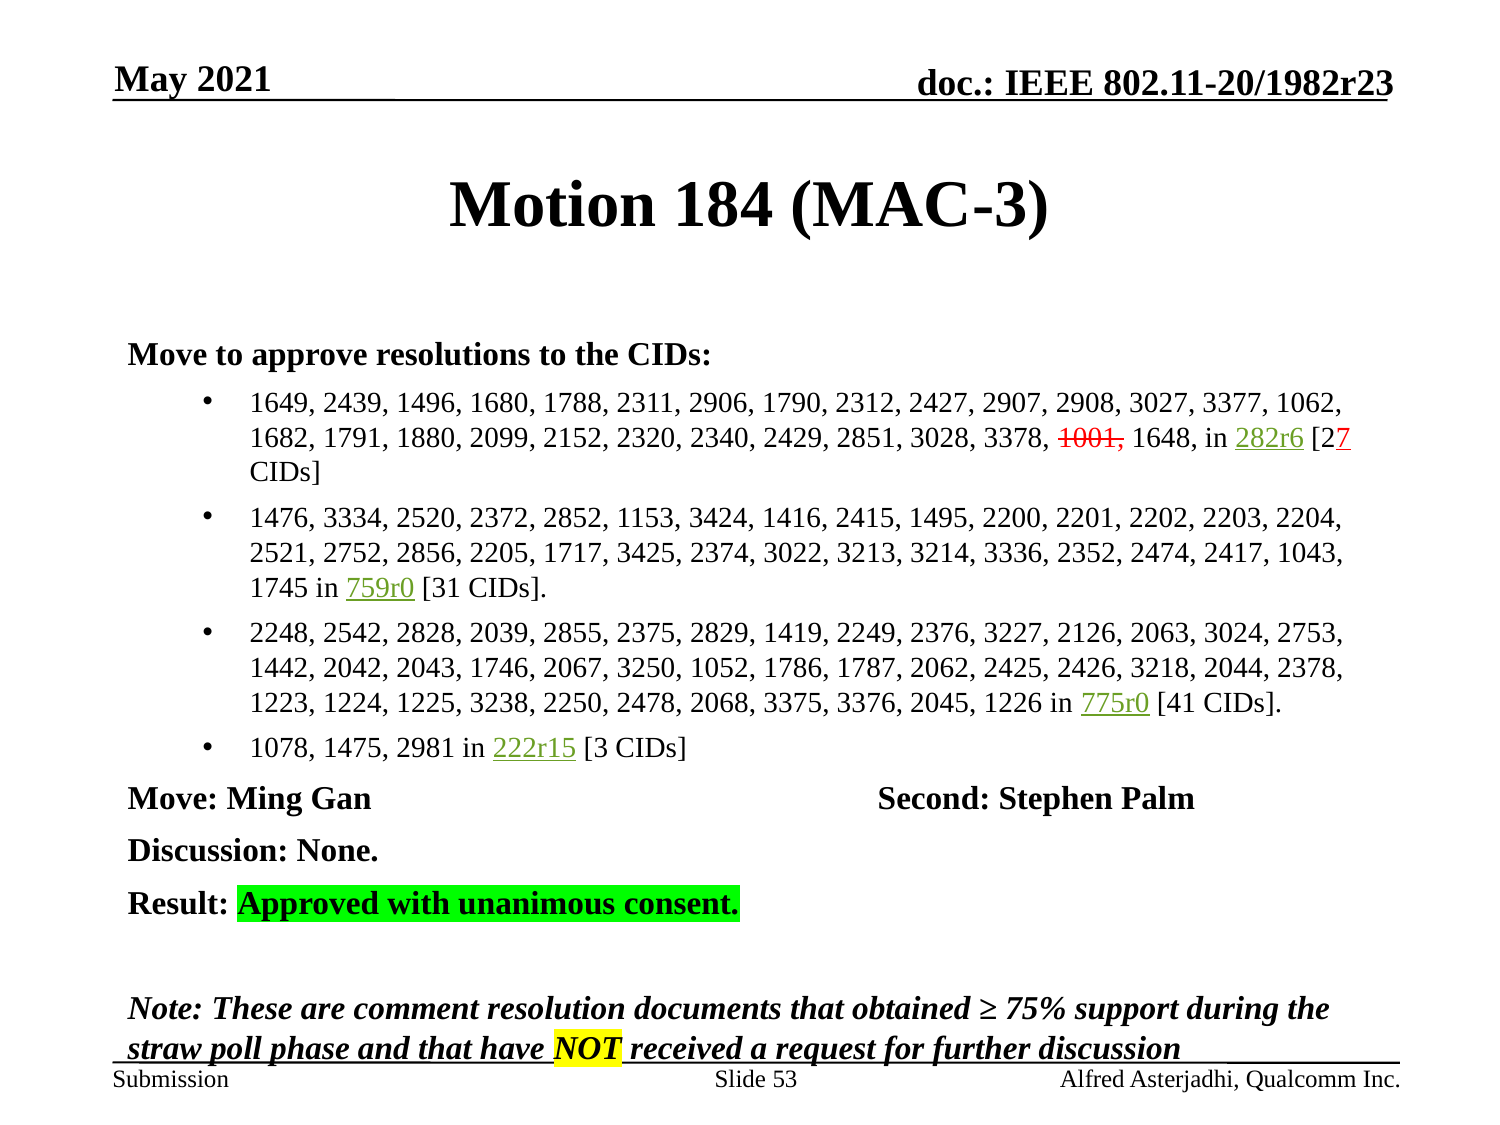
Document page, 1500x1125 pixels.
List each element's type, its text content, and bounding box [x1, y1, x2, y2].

list Move to approve resolutions to the CIDs: 1649, 2439, 1496, 1680, 1788, 2311, 2906, 1790, 2312, 2427, 2907, 2908, 3027, 3377, 1062, 1682, 1791, 1880, 2099, 2152, 2320, 2340, 2429, 2851, 3028, 3378, 1001, 1648, in 282r6 [27 CIDs] 1476, 3334, 2520, 2372, 2852, 1153, 3424, 1416, 2415, 1495, 2200, 2201, 2202, 2203, 2204, 2521, 2752, 2856, 2205, 1717, 3425, 2374, 3022, 3213, 3214, 3336, 2352, 2474, 2417, 1043, 1745 in 759r0 [31 CIDs]. 2248, 2542, 2828, 2039, 2855, 2375, 2829, 1419, 2249, 2376, 3227, 2126, 2063, 3024, 2753, 1442, 2042, 2043, 1746, 2067, 3250, 1052, 1786, 1787, 2062, 2425, 2426, 3218, 2044, 2378, 1223, 1224, 1225, 3238, 2250, 2478, 2068, 3375, 3376, 2045, 1226 in 775r0 [41 CIDs]. 1078, 1475, 2981 in 222r15 [3 CIDs] Move: Ming Gan Second: Stephen Palm Discussion: None. Result: Approved with unanimous consent. Note: These are comment resolution documents that obtained ≥ 75% support during the straw poll phase and that have NOT received a request for further discussion [112, 324, 1388, 1063]
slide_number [114, 54, 423, 100]
slide_number Slide 53 [712, 1061, 800, 1123]
title Motion 184 (MAC-3) [112, 112, 1388, 288]
footer Alfred Asterjadhi, Qualcomm Inc. [878, 1061, 1402, 1093]
